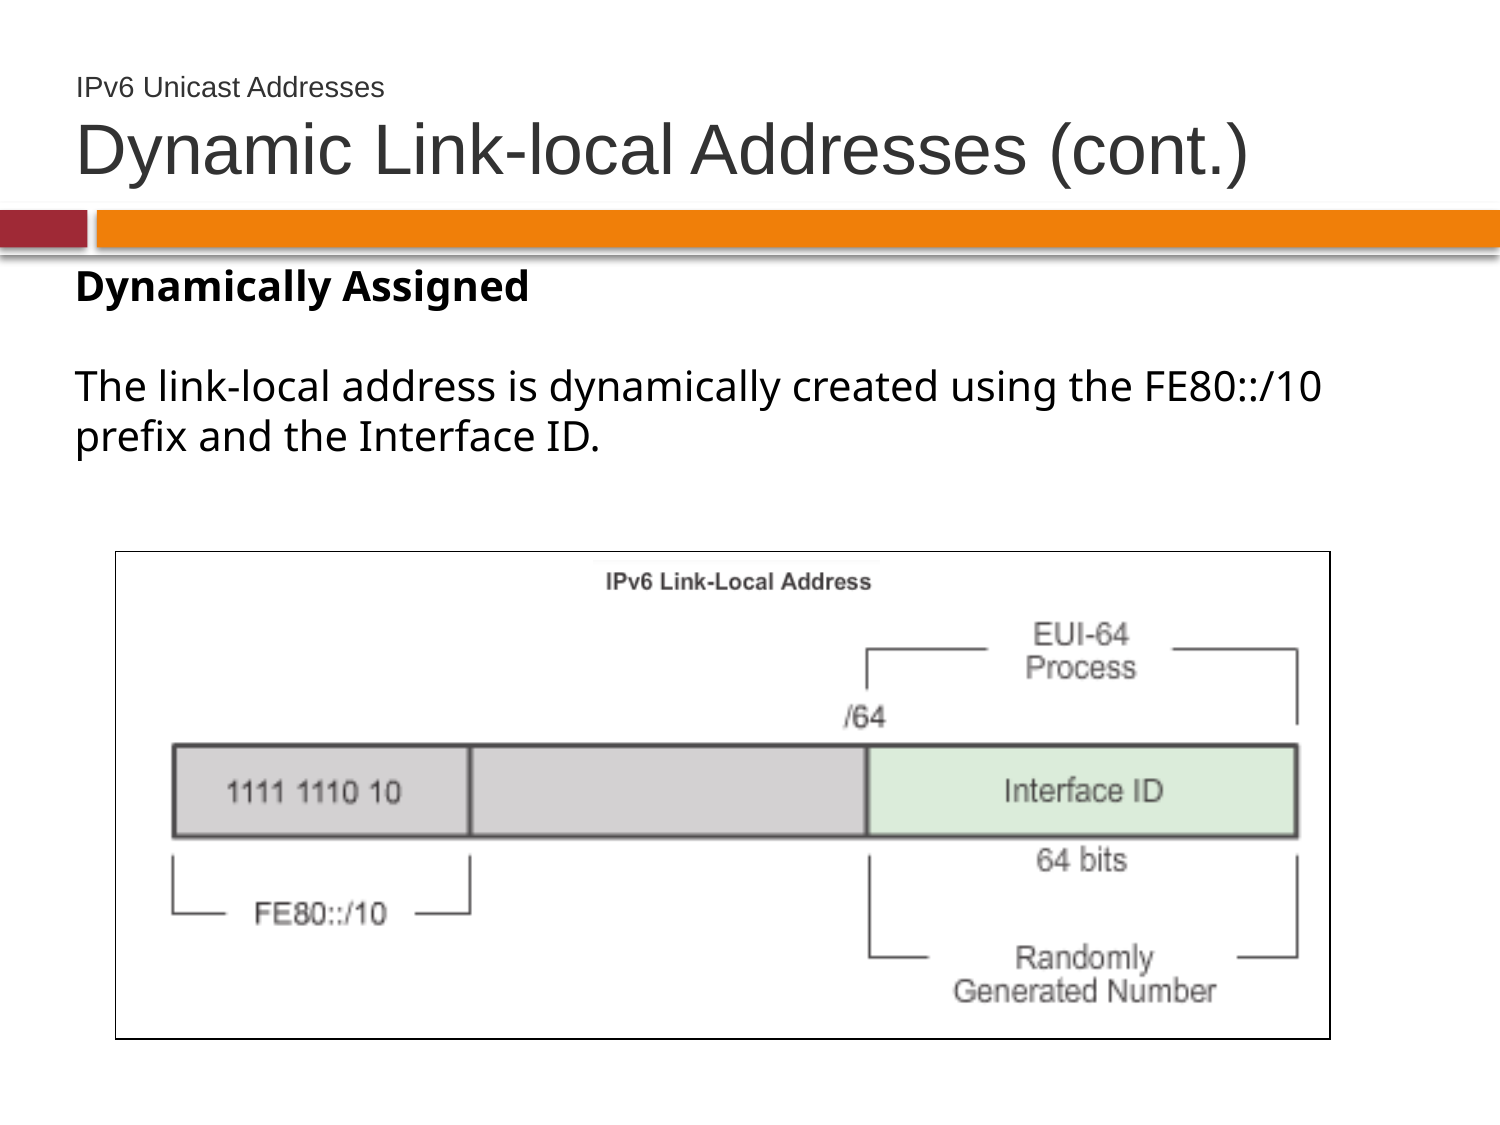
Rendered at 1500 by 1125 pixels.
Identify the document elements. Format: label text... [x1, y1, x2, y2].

text_box Dynamically Assigned The link-local address is dynamically created using the FE80::/10 prefix and the Interface ID. [59, 252, 1429, 468]
picture [115, 551, 1330, 1039]
title IPv6 Unicast Addresses Dynamic Link-local Addresses (cont.) [61, 59, 1500, 198]
